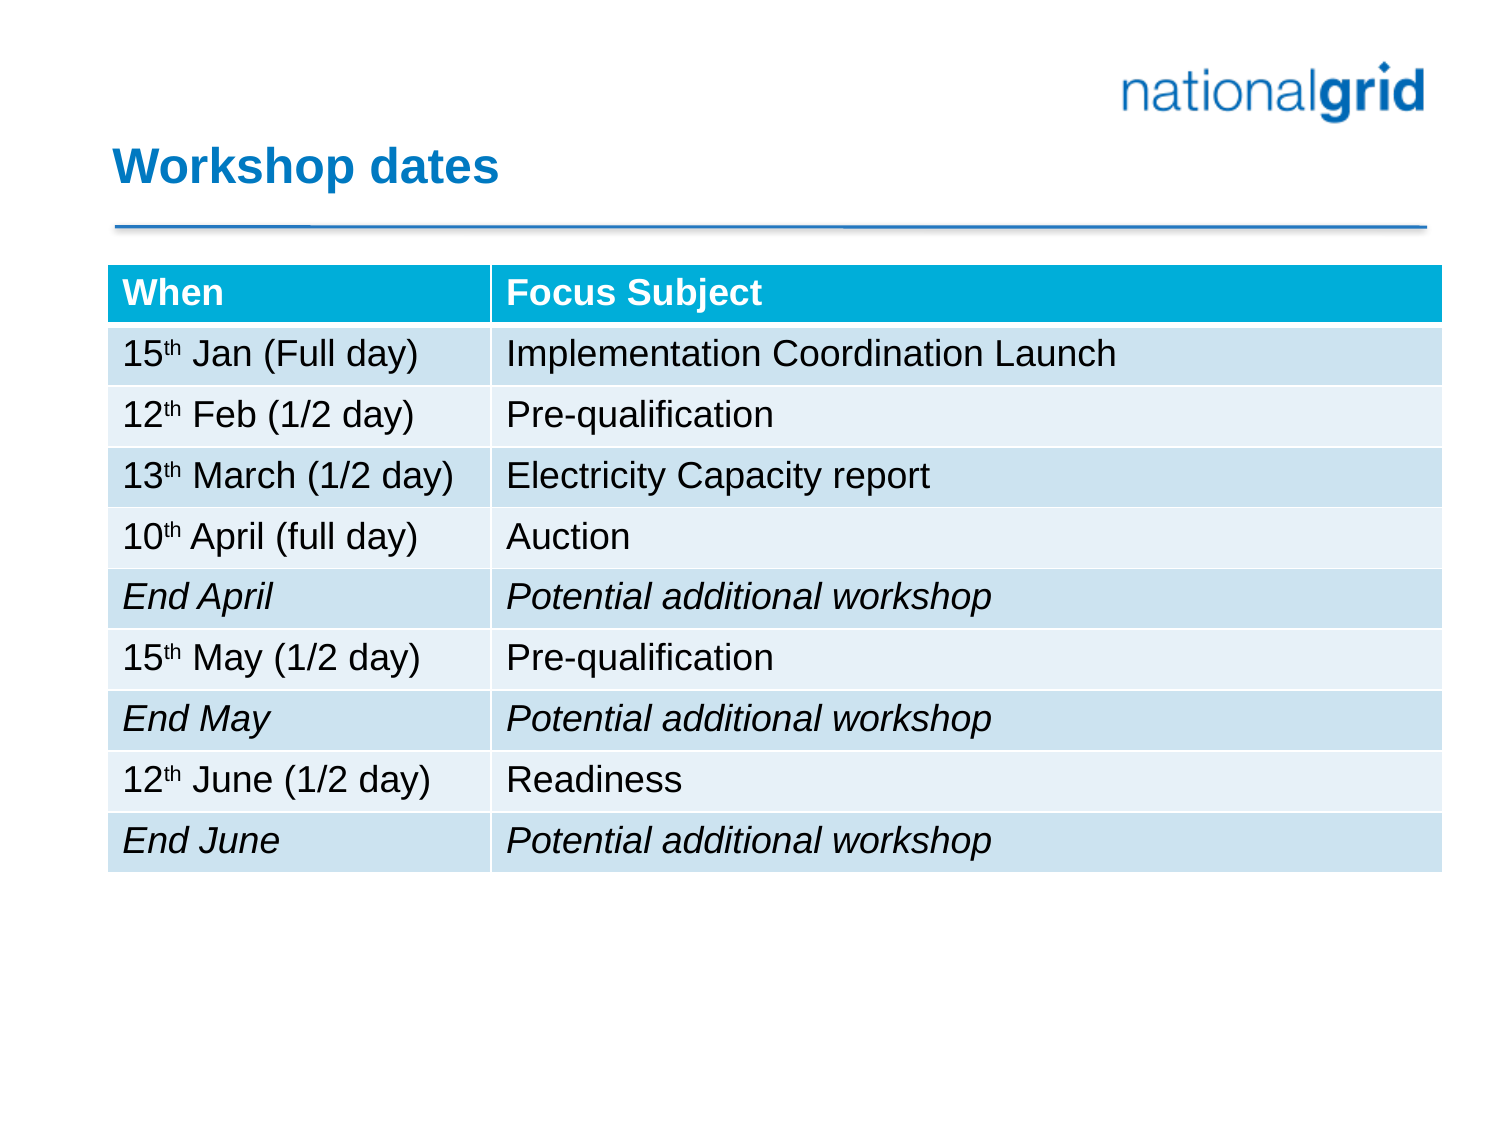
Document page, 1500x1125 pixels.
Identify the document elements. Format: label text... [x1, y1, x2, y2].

title Workshop dates [97, 124, 1107, 201]
table_cell End April [108, 569, 490, 628]
table_cell Readiness [492, 752, 1442, 811]
table_cell Implementation Coordination Launch [492, 328, 1442, 385]
table_cell Auction [492, 508, 1442, 568]
table_cell 13th March (1/2 day) [108, 448, 490, 507]
picture [1091, 43, 1449, 173]
table_cell Potential additional workshop [492, 691, 1442, 750]
table_cell Pre-qualification [492, 387, 1442, 446]
table_cell End May [108, 691, 490, 750]
table_cell 15th Jan (Full day) [108, 328, 490, 385]
table_cell Potential additional workshop [492, 813, 1442, 872]
table_cell 15th May (1/2 day) [108, 630, 490, 689]
table_header Focus Subject [492, 265, 1442, 322]
table_cell Pre-qualification [492, 630, 1442, 689]
table_cell Potential additional workshop [492, 569, 1442, 628]
table_cell 12th Feb (1/2 day) [108, 387, 490, 446]
table_cell End June [108, 813, 490, 872]
table_cell 10th April (full day) [108, 508, 490, 568]
table_cell Electricity Capacity report [492, 448, 1442, 507]
table_cell 12th June (1/2 day) [108, 752, 490, 811]
table_header When [108, 265, 490, 322]
